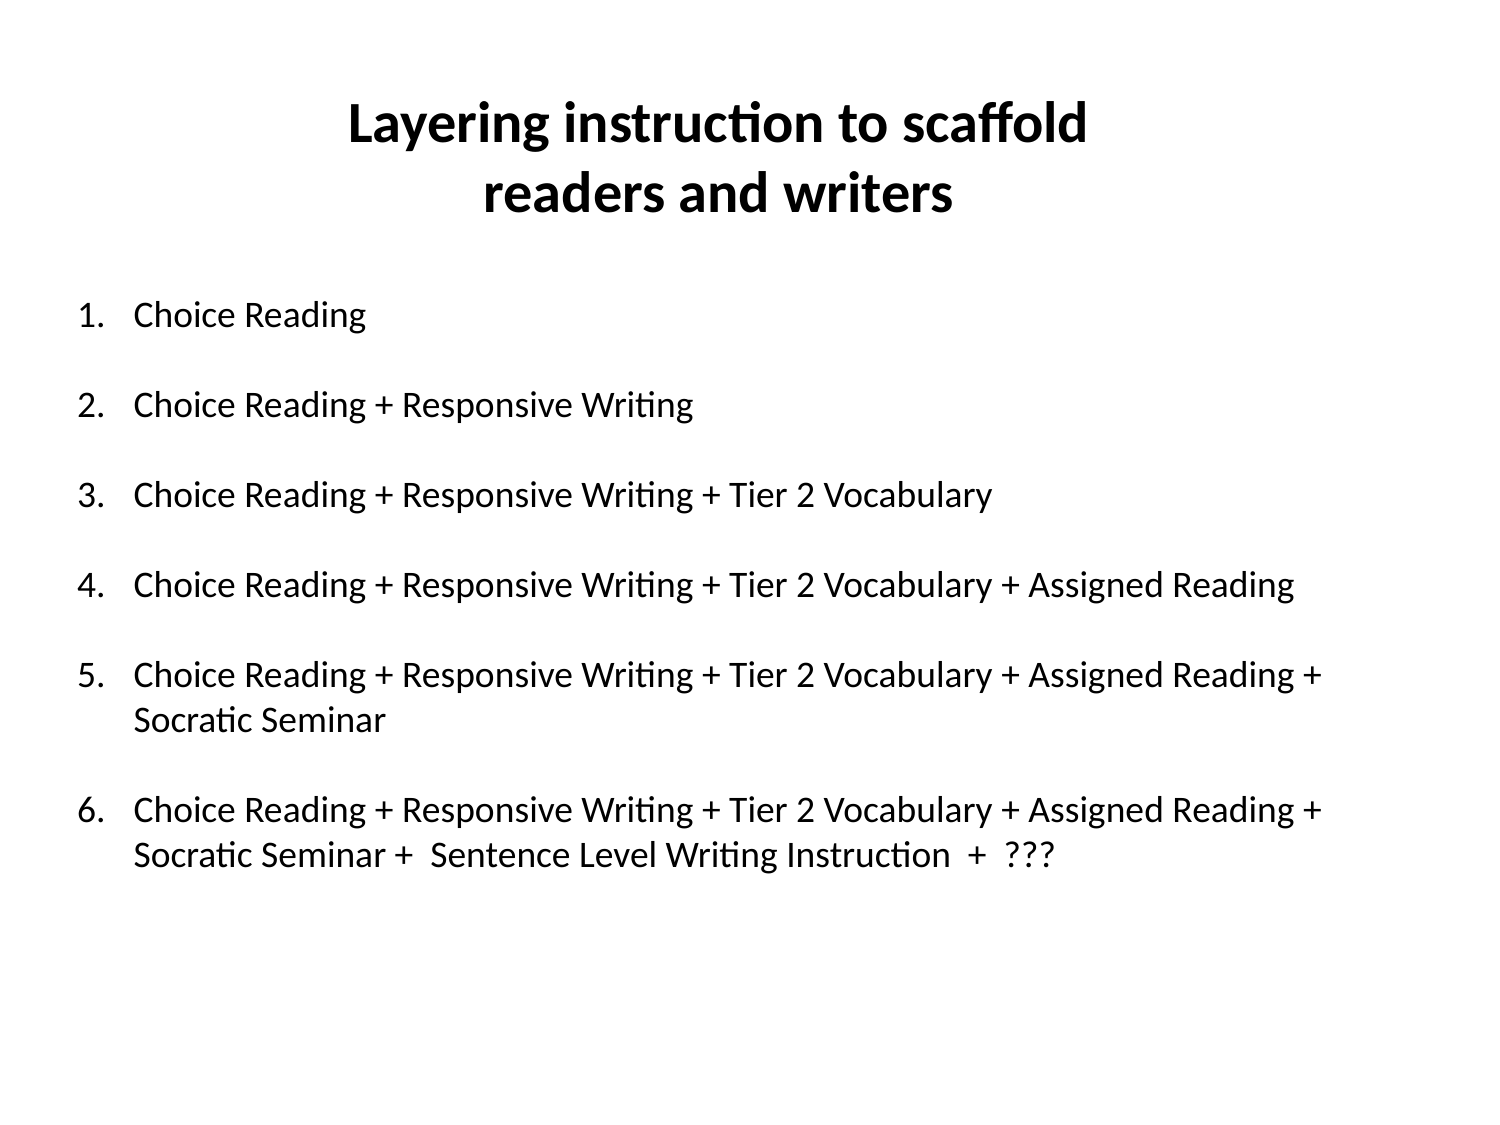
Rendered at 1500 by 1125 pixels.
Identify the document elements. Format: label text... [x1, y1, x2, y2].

text_box Layering instruction to scaffold readers and writers [237, 76, 1200, 232]
text_box Choice Reading Choice Reading + Responsive Writing Choice Reading + Responsive Writing + Tier 2 Vocabulary Choice Reading + Responsive Writing + Tier 2 Vocabulary + Assigned Reading Choice Reading + Responsive Writing + Tier 2 Vocabulary + Assigned Reading + Socratic Seminar Choice Reading + Responsive Writing + Tier 2 Vocabulary + Assigned Reading + Socratic Seminar + Sentence Level Writing Instruction + ??? [62, 282, 1413, 1018]
